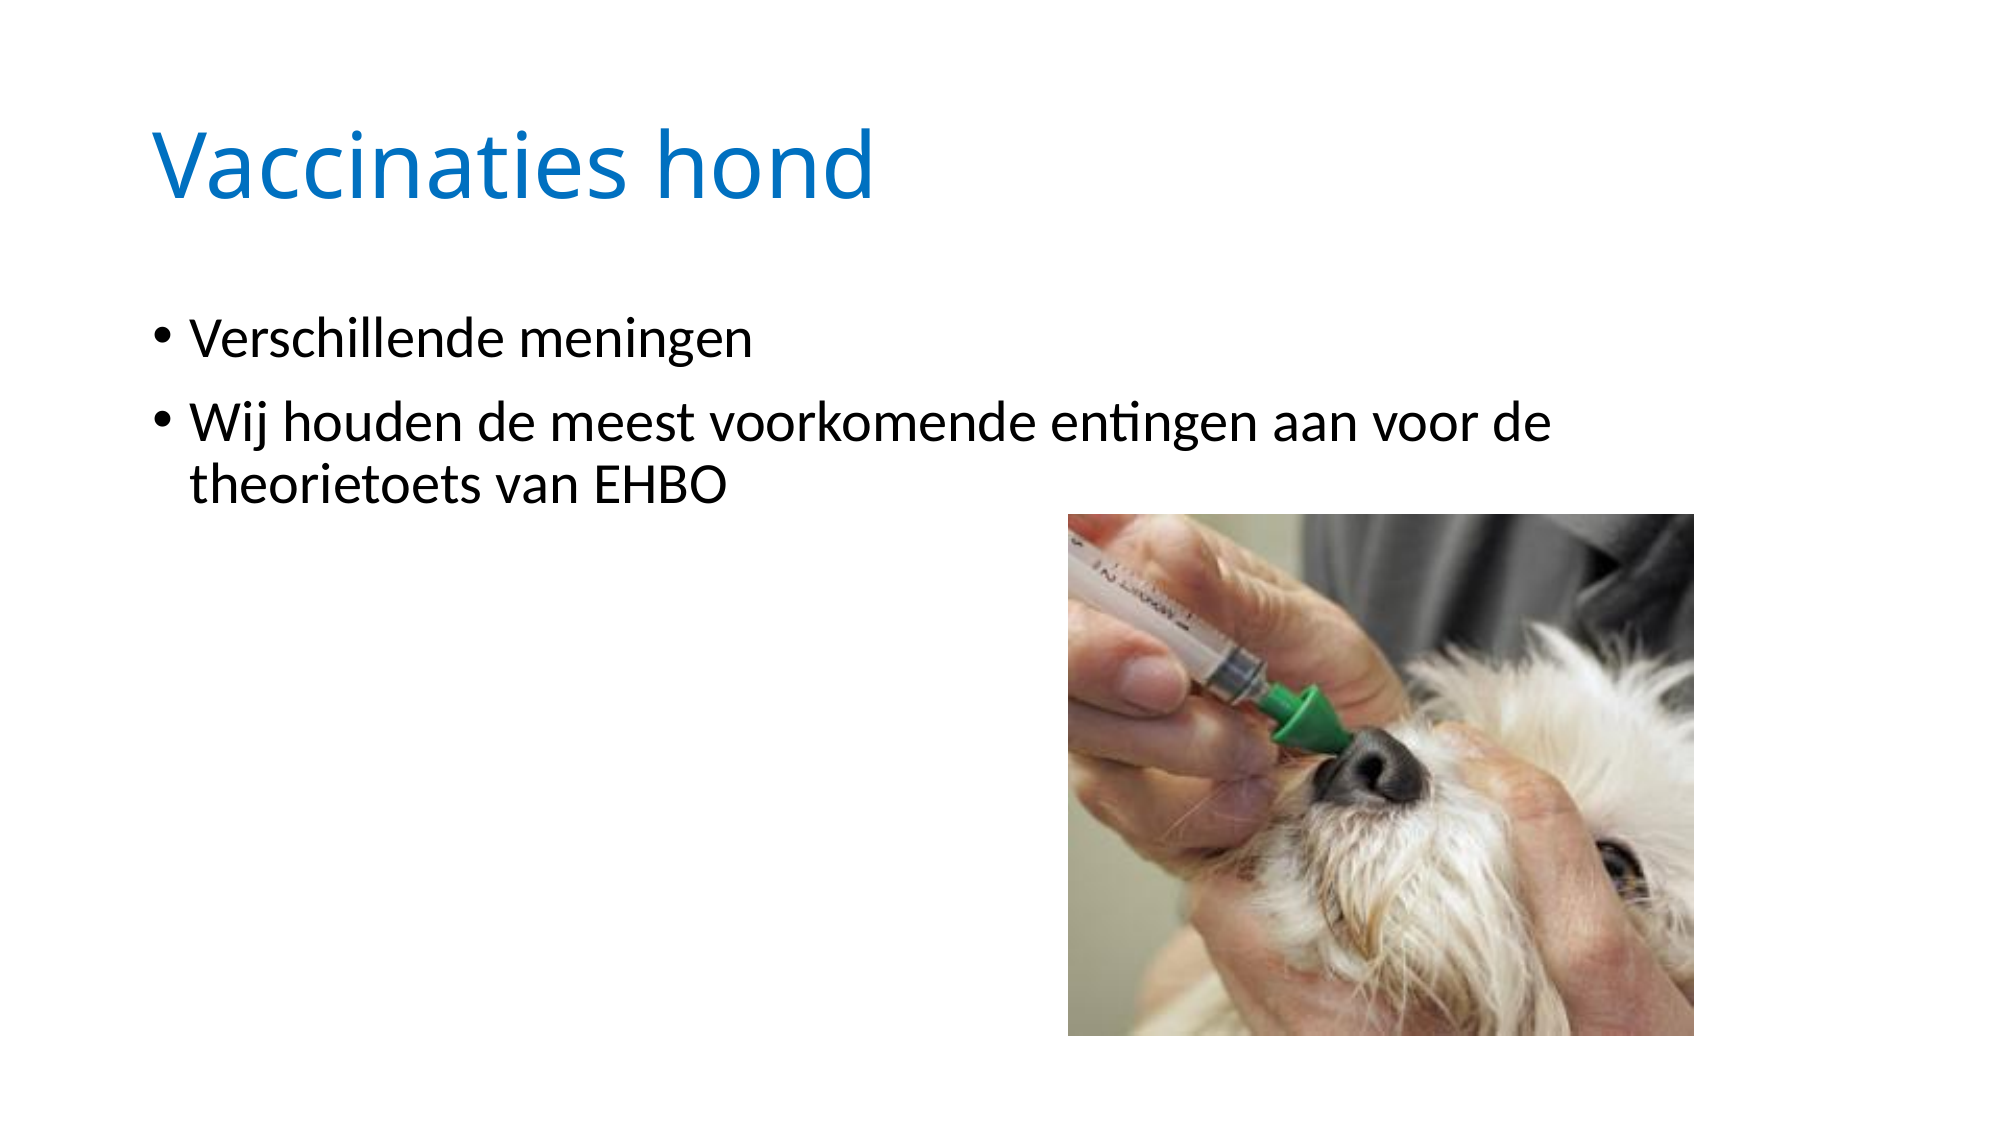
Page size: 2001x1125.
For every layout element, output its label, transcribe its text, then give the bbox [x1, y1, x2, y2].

picture [1068, 514, 1694, 1036]
title Vaccinaties hond [137, 59, 1863, 278]
list Verschillende meningen Wij houden de meest voorkomende entingen aan voor de theorietoets van EHBO [137, 299, 1863, 1014]
